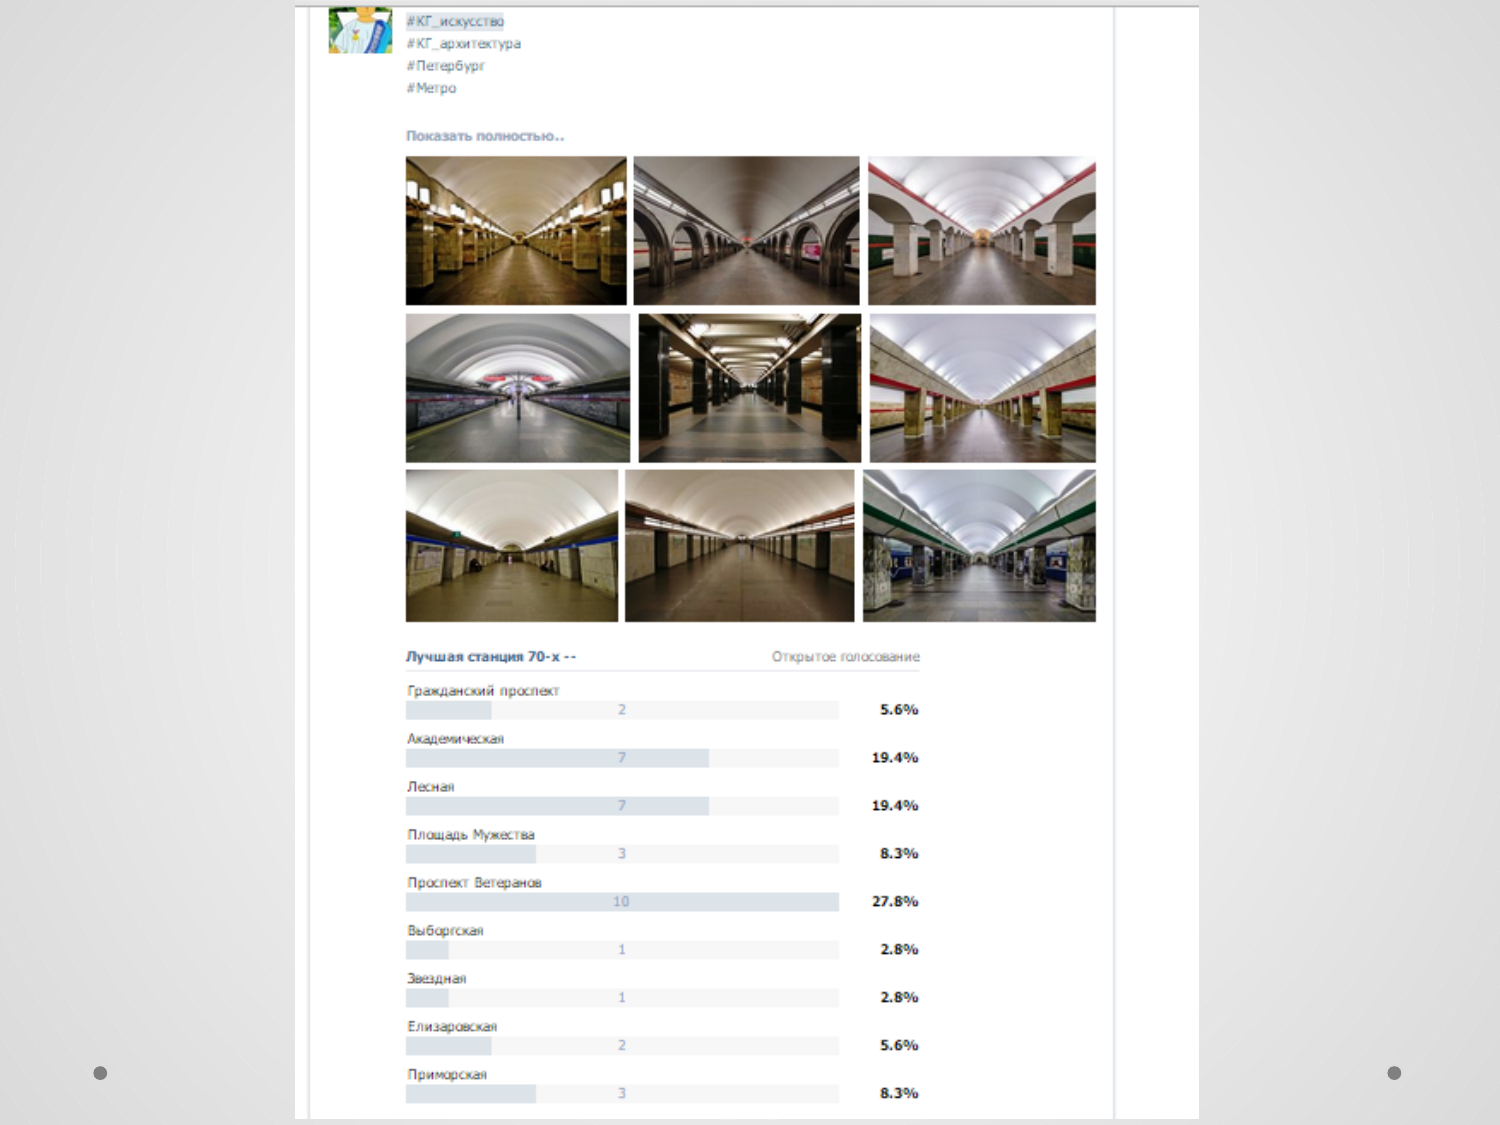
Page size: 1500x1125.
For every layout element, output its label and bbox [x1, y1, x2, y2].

picture [295, 0, 1200, 1119]
